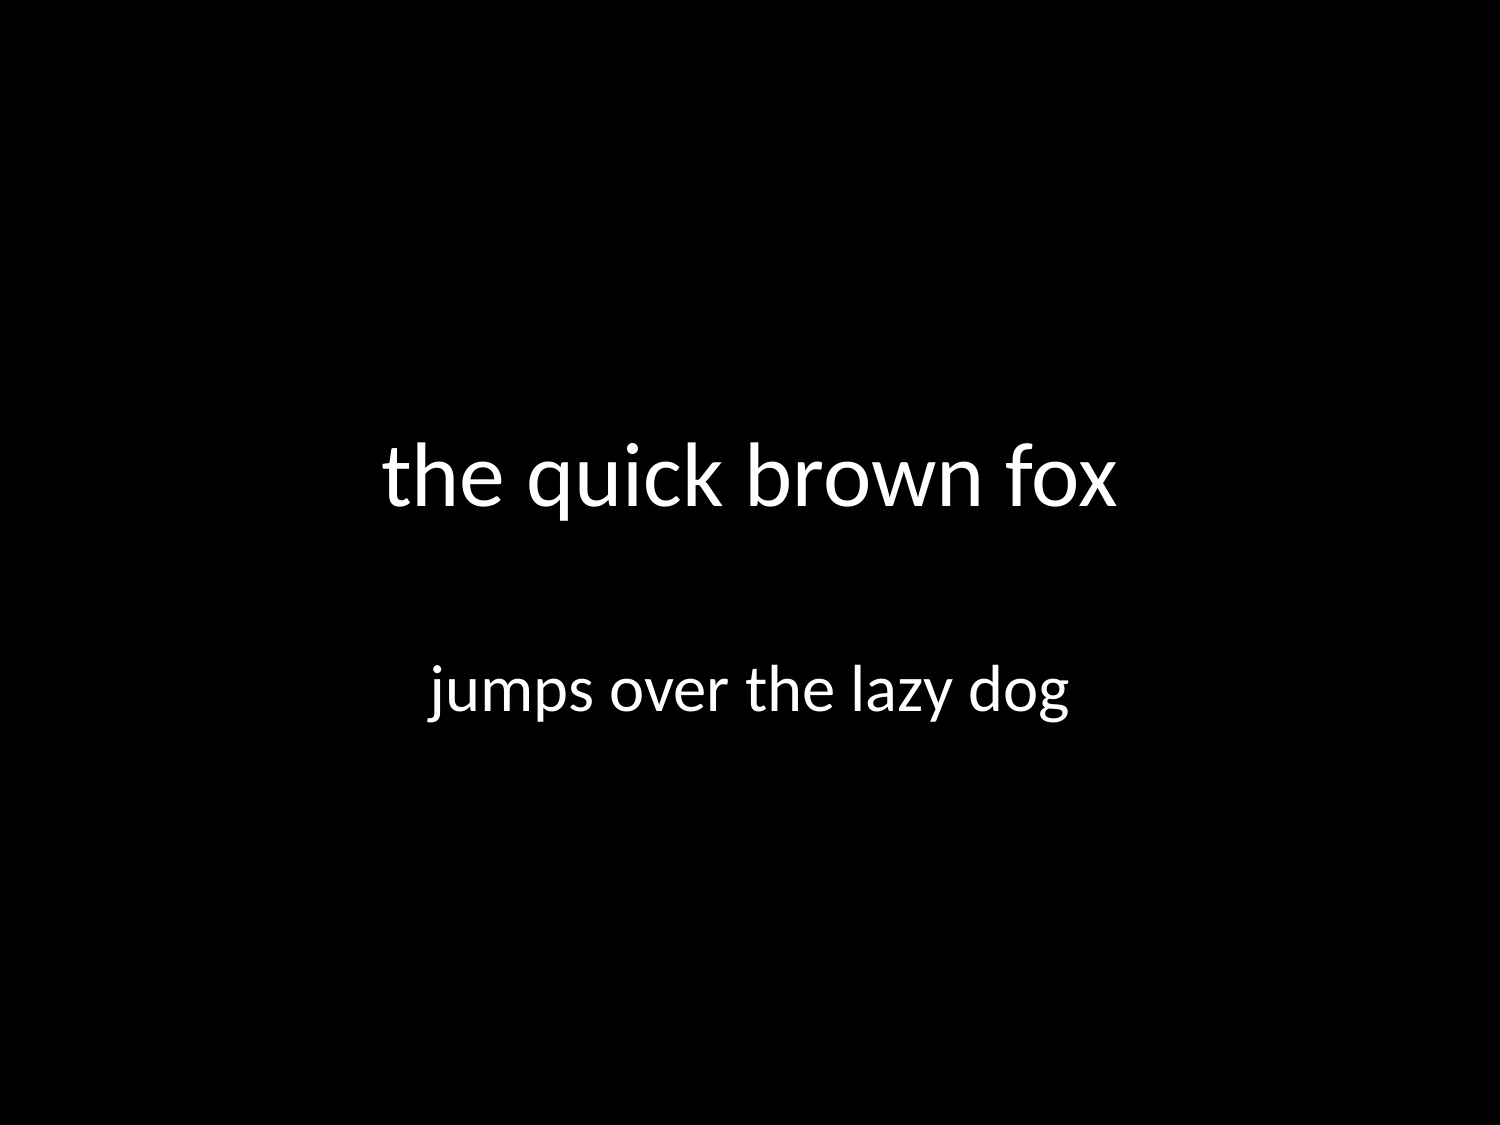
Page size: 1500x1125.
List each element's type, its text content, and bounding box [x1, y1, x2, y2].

subtitle jumps over the lazy dog [225, 637, 1275, 925]
title the quick brown fox [112, 349, 1388, 591]
